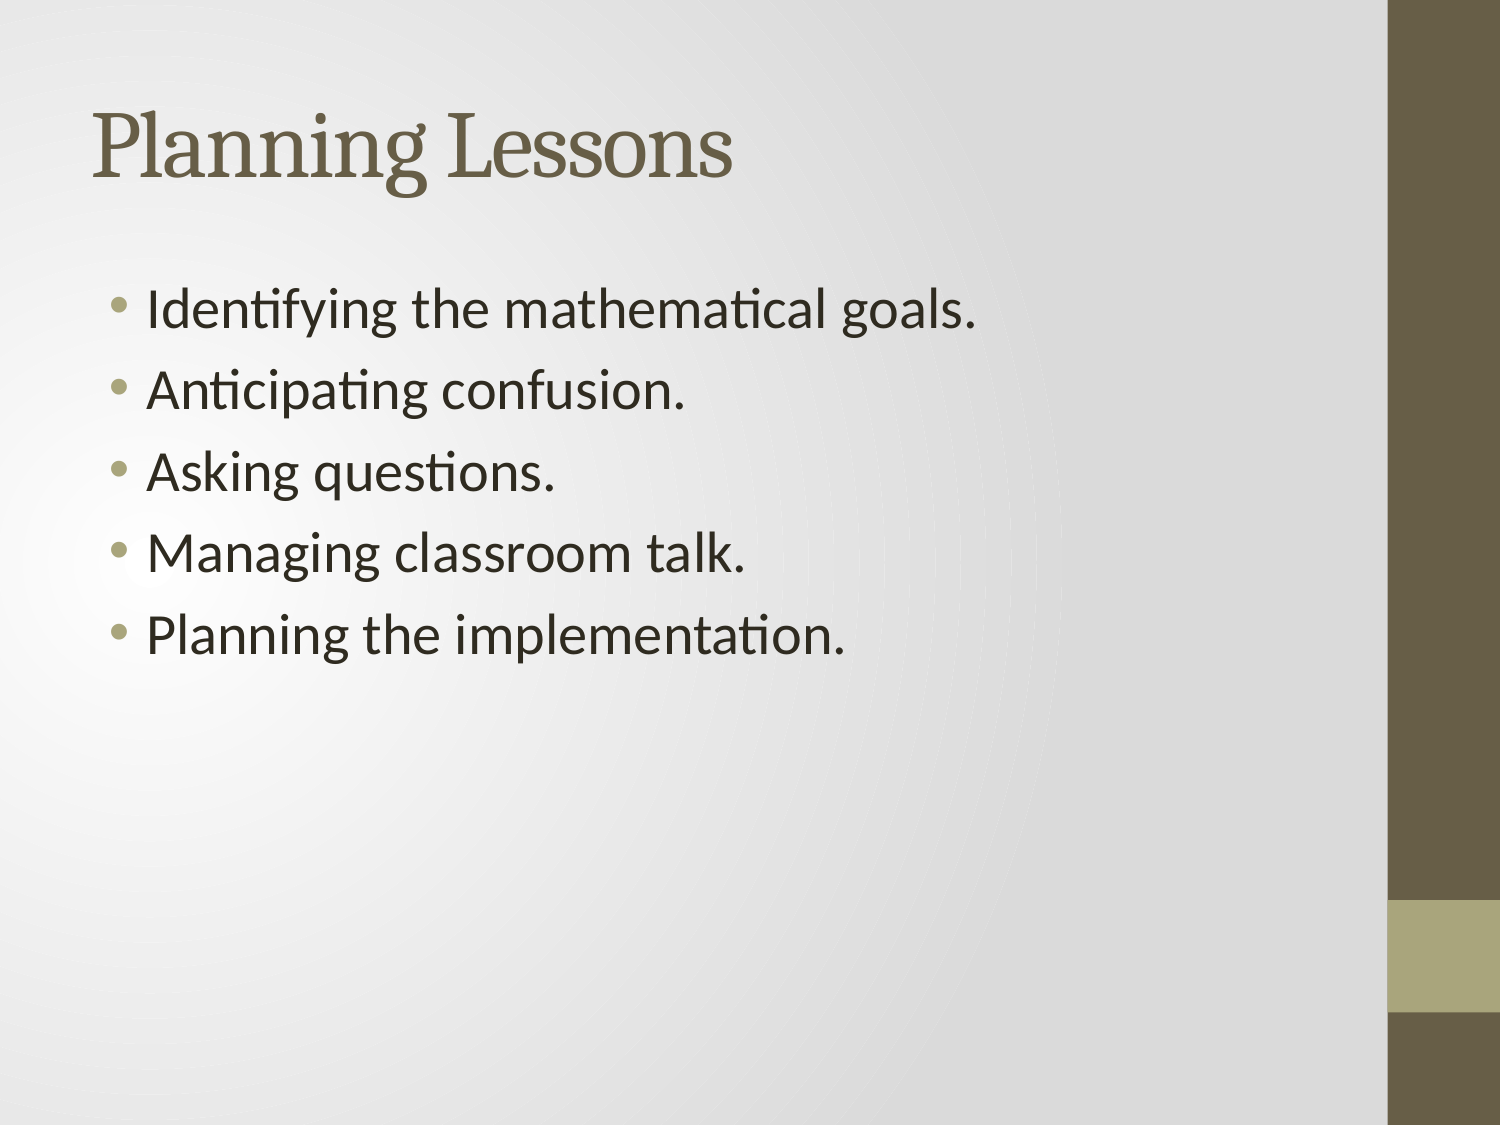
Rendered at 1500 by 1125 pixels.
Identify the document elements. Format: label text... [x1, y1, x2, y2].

title Planning Lessons [75, 45, 1325, 233]
list Identifying the mathematical goals. Anticipating confusion. Asking questions. Managing classroom talk. Planning the implementation. [75, 262, 1325, 1050]
